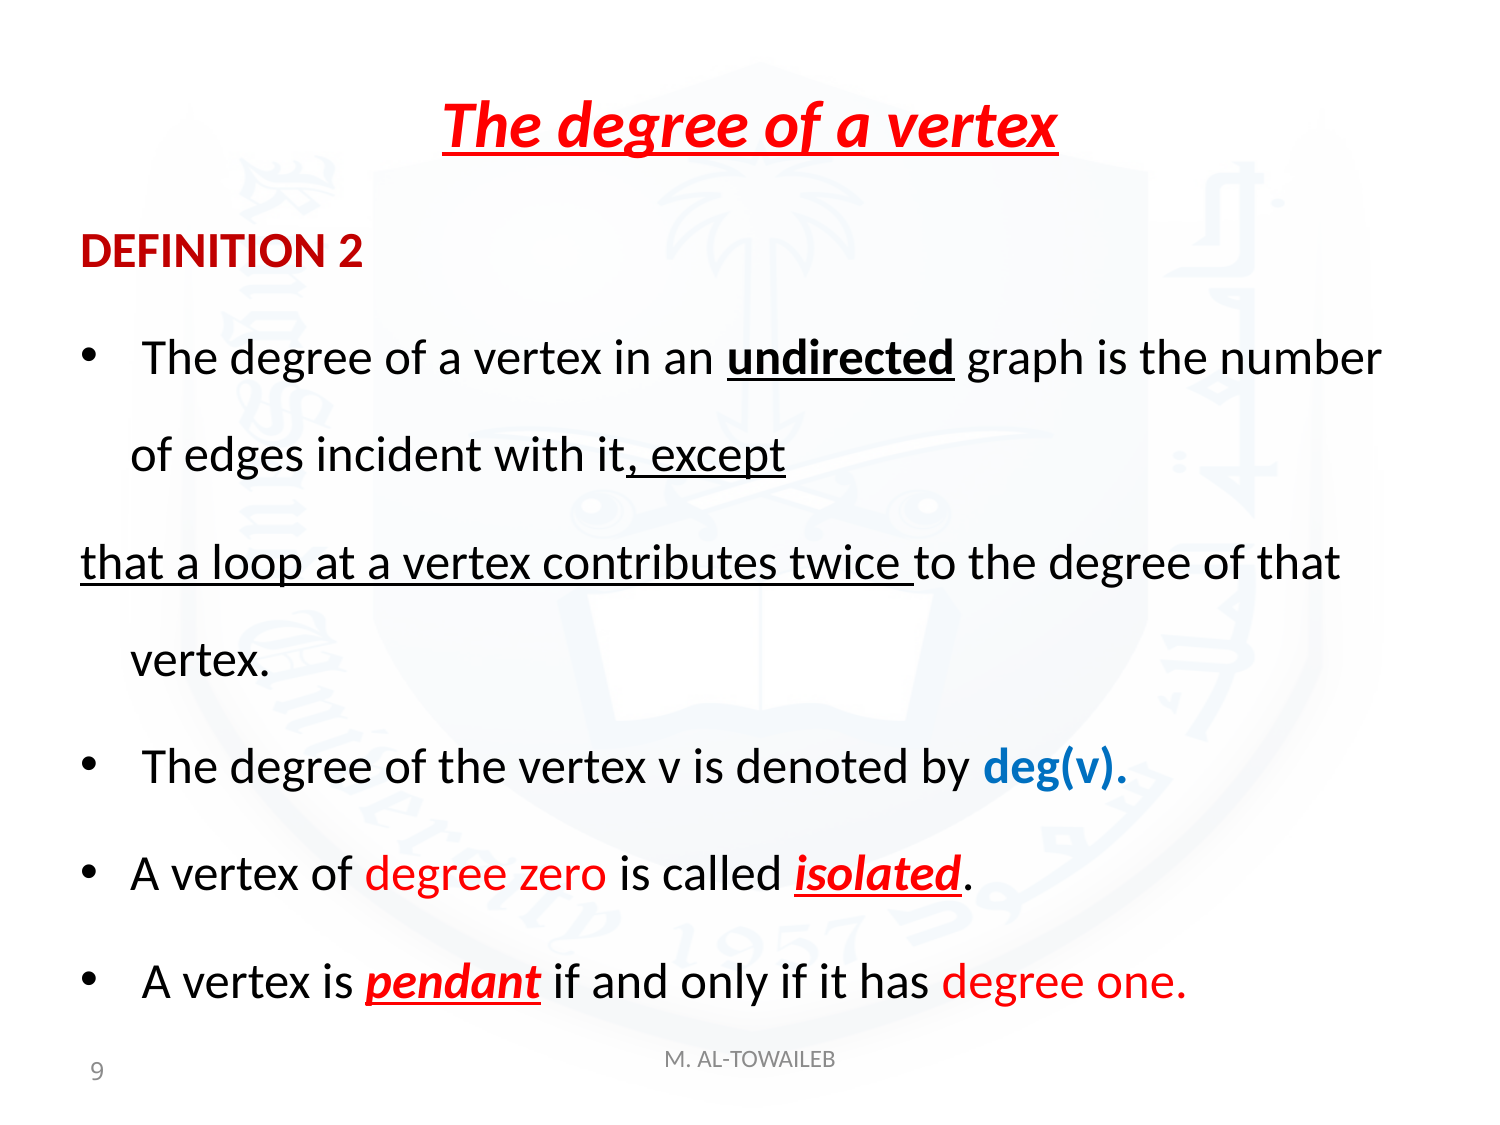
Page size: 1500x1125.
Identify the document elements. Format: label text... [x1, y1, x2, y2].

slide_number 9 [75, 1042, 425, 1103]
list DEFINITION 2 The degree of a vertex in an undirected graph is the number of edges incident with it, except that a loop at a vertex contributes twice to the degree of that vertex. The degree of the vertex v is denoted by deg(v). A vertex of degree zero is called isolated. A vertex is pendant if and only if it has degree one. [64, 172, 1415, 1024]
title The degree of a vertex [75, 45, 1425, 197]
footer M. AL-TOWAILEB [512, 1042, 988, 1103]
